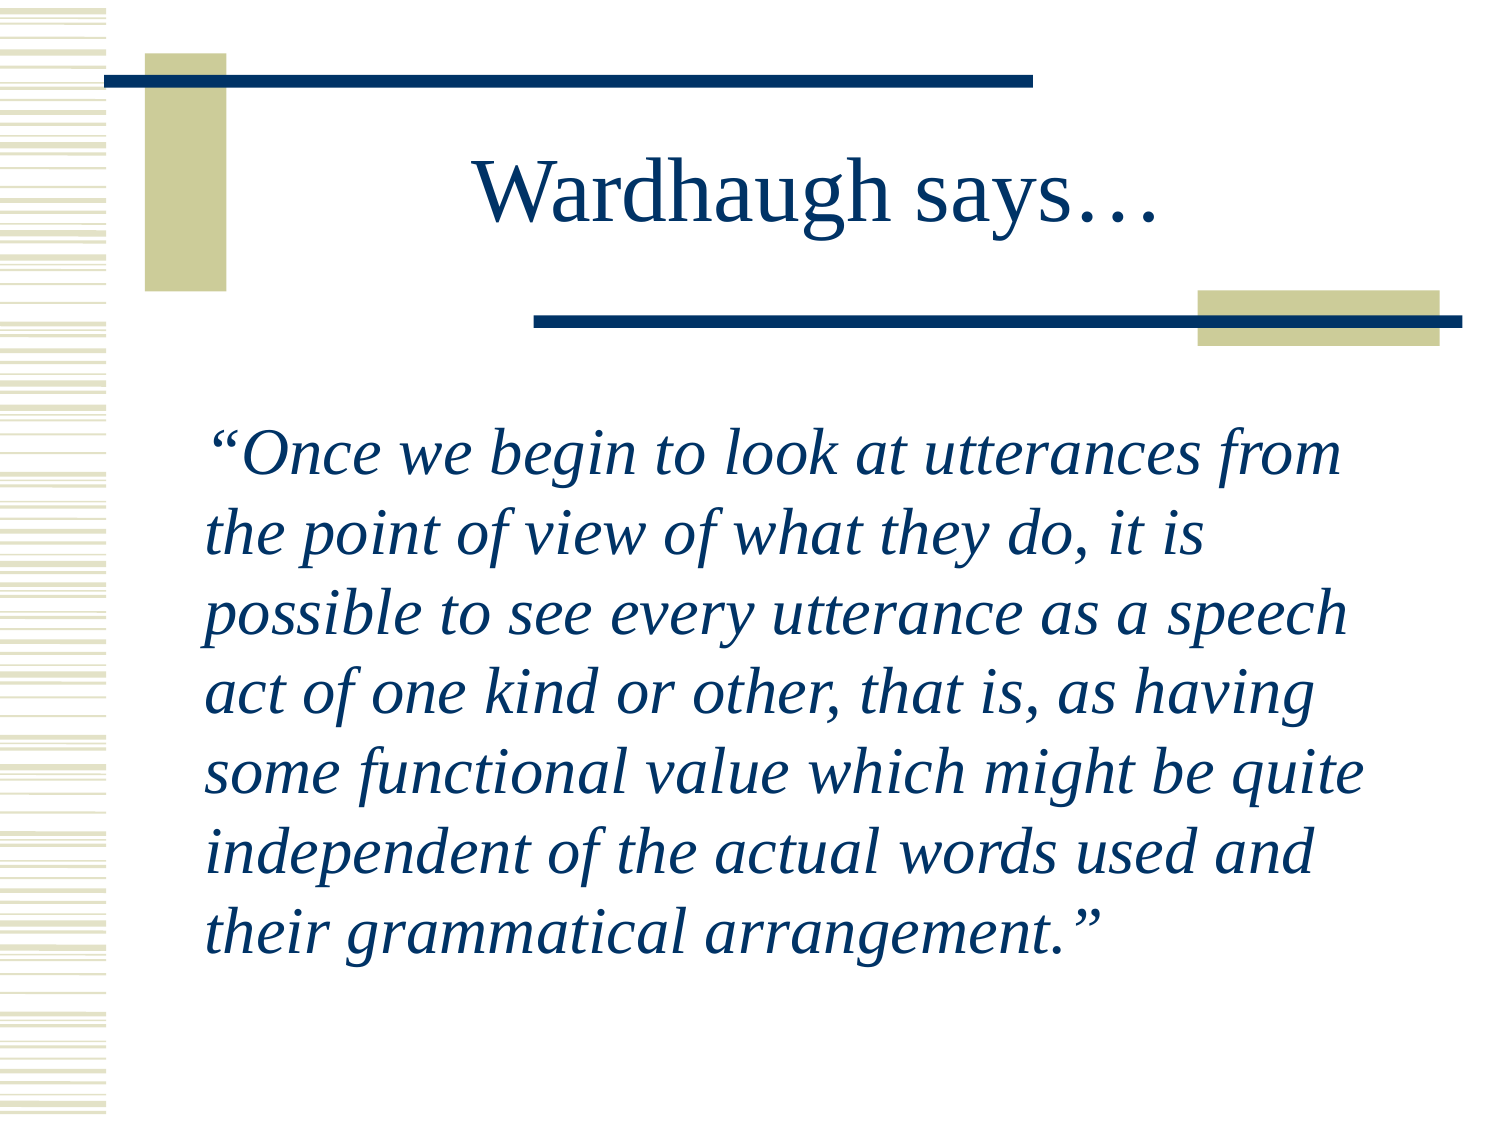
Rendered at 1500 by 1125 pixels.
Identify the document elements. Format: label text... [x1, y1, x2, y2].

list “Once we begin to look at utterances from the point of view of what they do, it is possible to see every utterance as a speech act of one kind or other, that is, as having some functional value which might be quite independent of the actual words used and their grammatical arrangement.” [132, 399, 1439, 1001]
title Wardhaugh says… [224, 99, 1436, 288]
